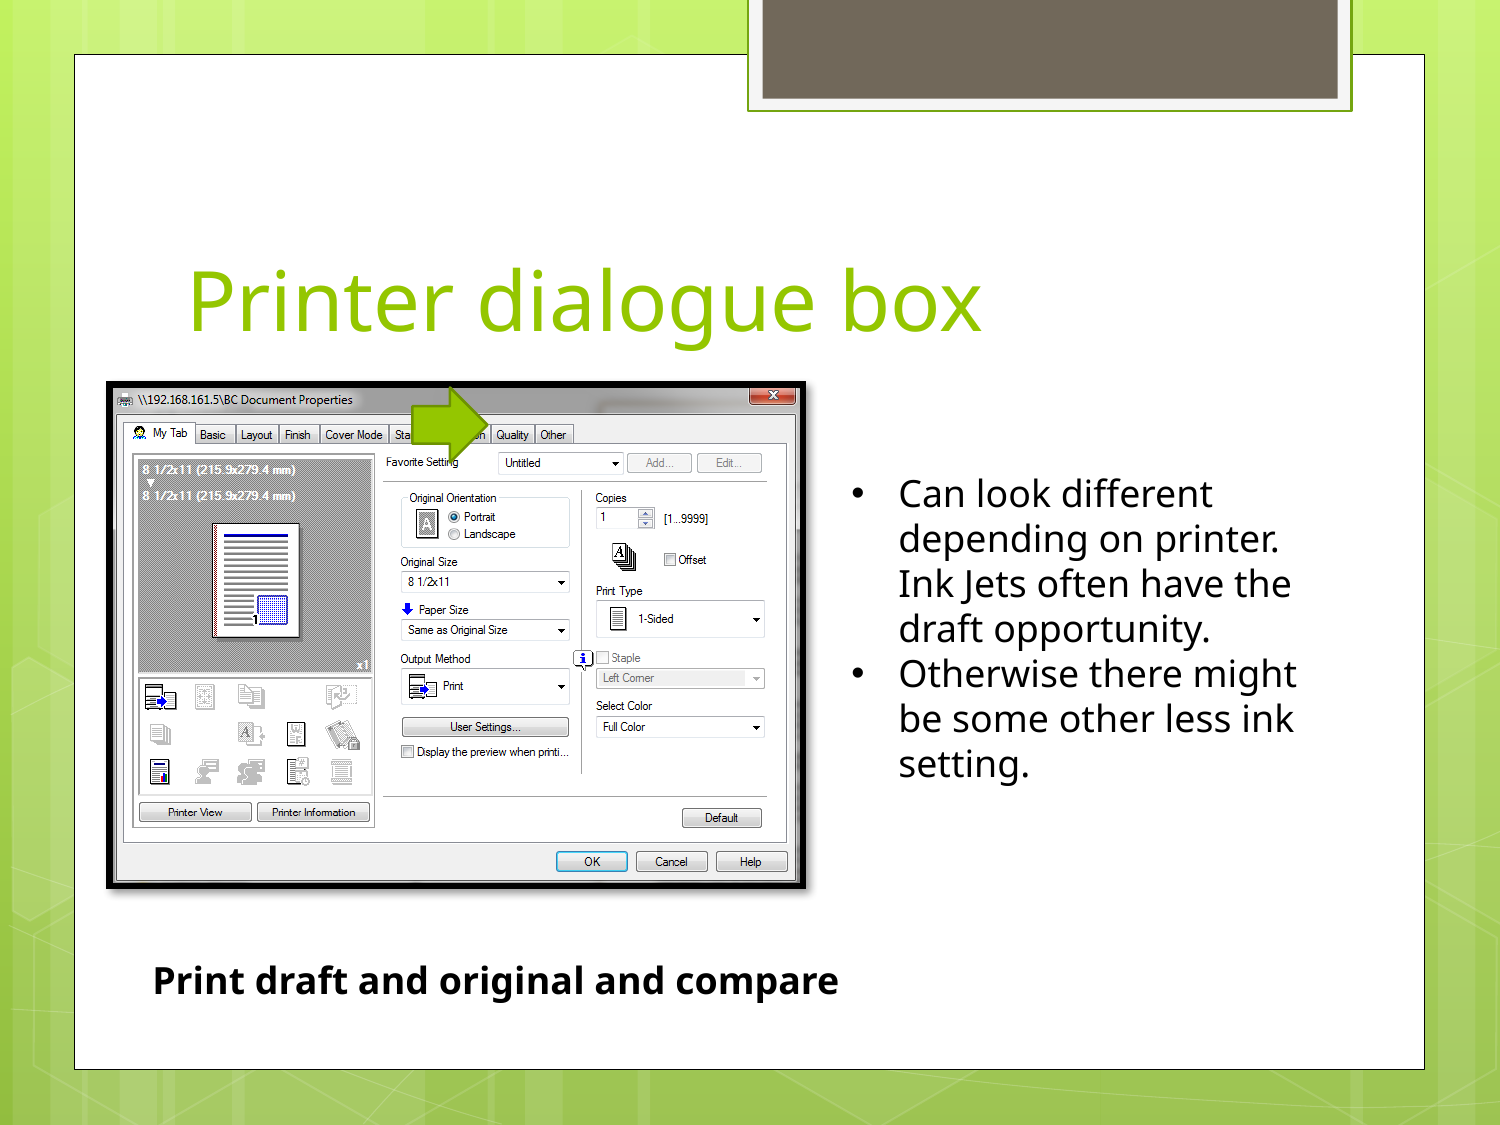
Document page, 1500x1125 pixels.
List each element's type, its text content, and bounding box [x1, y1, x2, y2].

text_box Print draft and original and compare [137, 949, 1363, 1010]
picture [112, 387, 801, 884]
text_box Can look different depending on printer. Ink Jets often have the draft opportunity. Otherwise there might be some other less ink setting. [836, 462, 1318, 793]
title Printer dialogue box [171, 168, 1324, 357]
